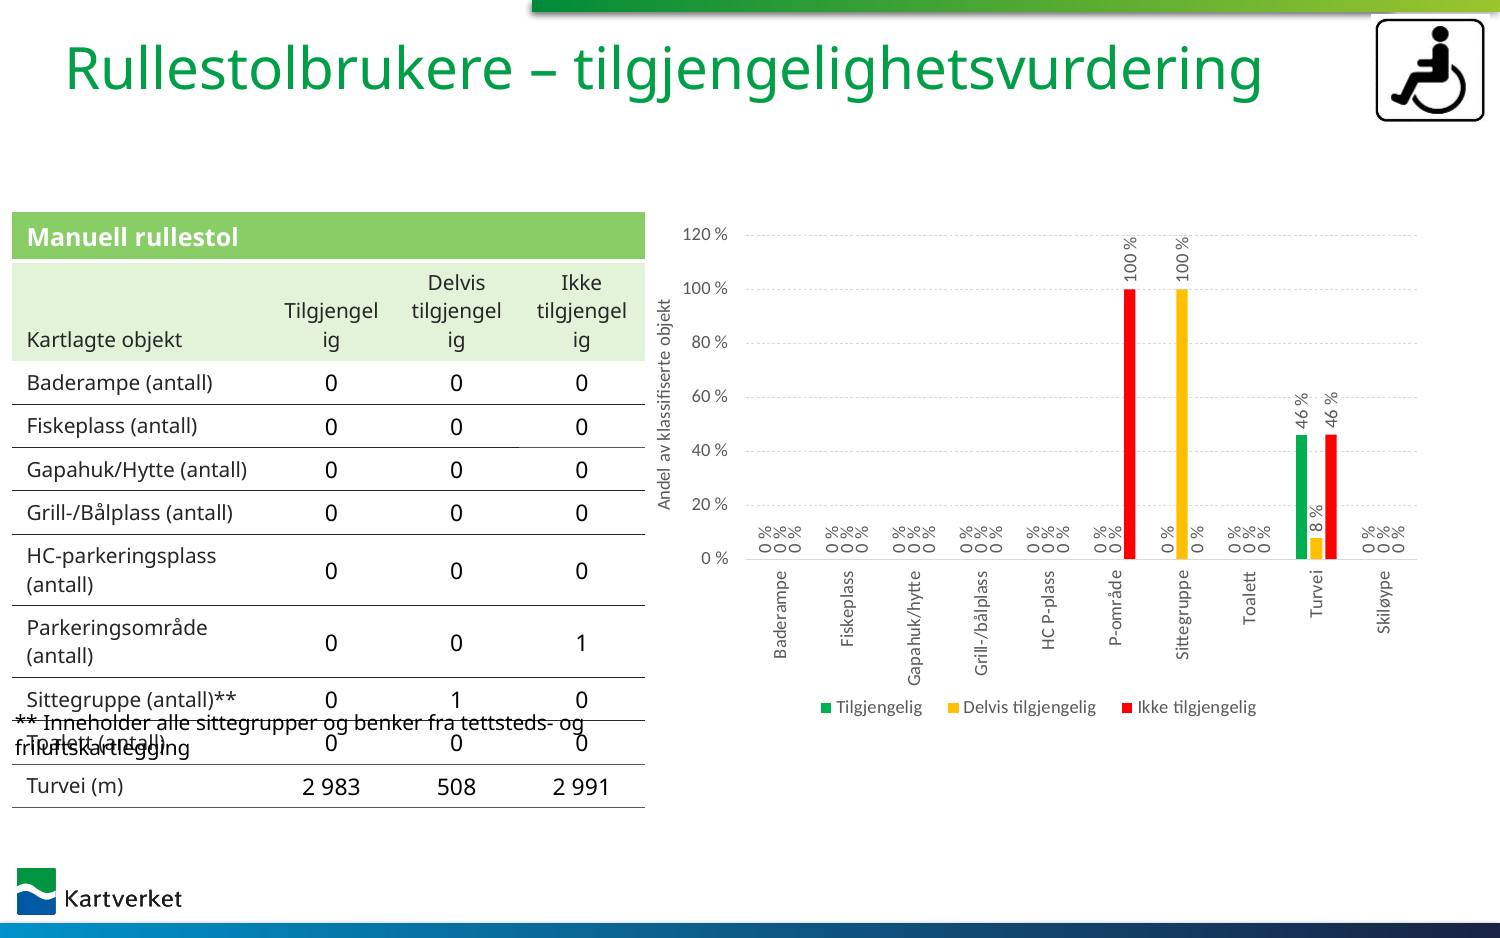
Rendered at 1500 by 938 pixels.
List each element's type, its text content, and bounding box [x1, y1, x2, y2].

table_cell Delvis tilgjengelig [394, 263, 519, 361]
table_cell 0 [269, 535, 394, 605]
table_cell 0 [269, 405, 394, 447]
table_cell 0 [394, 448, 519, 490]
table_cell Baderampe (antall) [12, 361, 269, 404]
table_cell 0 [269, 361, 394, 404]
table_cell 0 [394, 606, 519, 677]
table_cell Kartlagte objekt [12, 263, 269, 361]
table_cell 2 983 [269, 768, 394, 807]
table_cell 0 [394, 535, 519, 605]
text_box ** Inneholder alle sittegrupper og benker fra tettsteds- og friluftskartlegging [0, 702, 745, 768]
table_header Manuell rullestol [12, 212, 645, 259]
table_cell Parkeringsområde (antall) [12, 606, 269, 677]
table_cell 0 [394, 491, 519, 534]
table_cell 0 [519, 491, 638, 534]
table_cell 0 [394, 405, 519, 447]
table_cell Grill-/Bålplass (antall) [12, 491, 269, 534]
table_cell 1 [519, 606, 638, 677]
table_cell HC-parkeringsplass (antall) [12, 535, 269, 605]
table_cell 0 [519, 535, 638, 605]
table_cell 0 [269, 678, 394, 702]
table_cell Ikke tilgjengelig [519, 263, 638, 361]
table_cell 0 [519, 361, 638, 404]
table_cell 1 [394, 678, 519, 702]
table_cell Turvei (m) [12, 768, 269, 807]
table_cell 2 991 [519, 768, 645, 807]
table_cell Sittegruppe (antall)** [12, 678, 269, 702]
table_cell 0 [519, 448, 638, 490]
table_cell 0 [519, 678, 638, 702]
table_cell 0 [269, 606, 394, 677]
table_cell 0 [269, 491, 394, 534]
table_cell Gapahuk/Hytte (antall) [12, 448, 269, 490]
picture [1371, 13, 1491, 127]
picture [643, 218, 1427, 728]
text_box Rullestolbrukere – tilgjengelighetsvurdering [49, 12, 1372, 109]
table_cell Fiskeplass (antall) [12, 405, 269, 447]
table_cell 508 [394, 768, 519, 807]
table_cell 0 [269, 448, 394, 490]
table_cell Tilgjengelig [269, 263, 394, 361]
table_cell 0 [519, 405, 638, 447]
table_cell 0 [394, 361, 519, 404]
